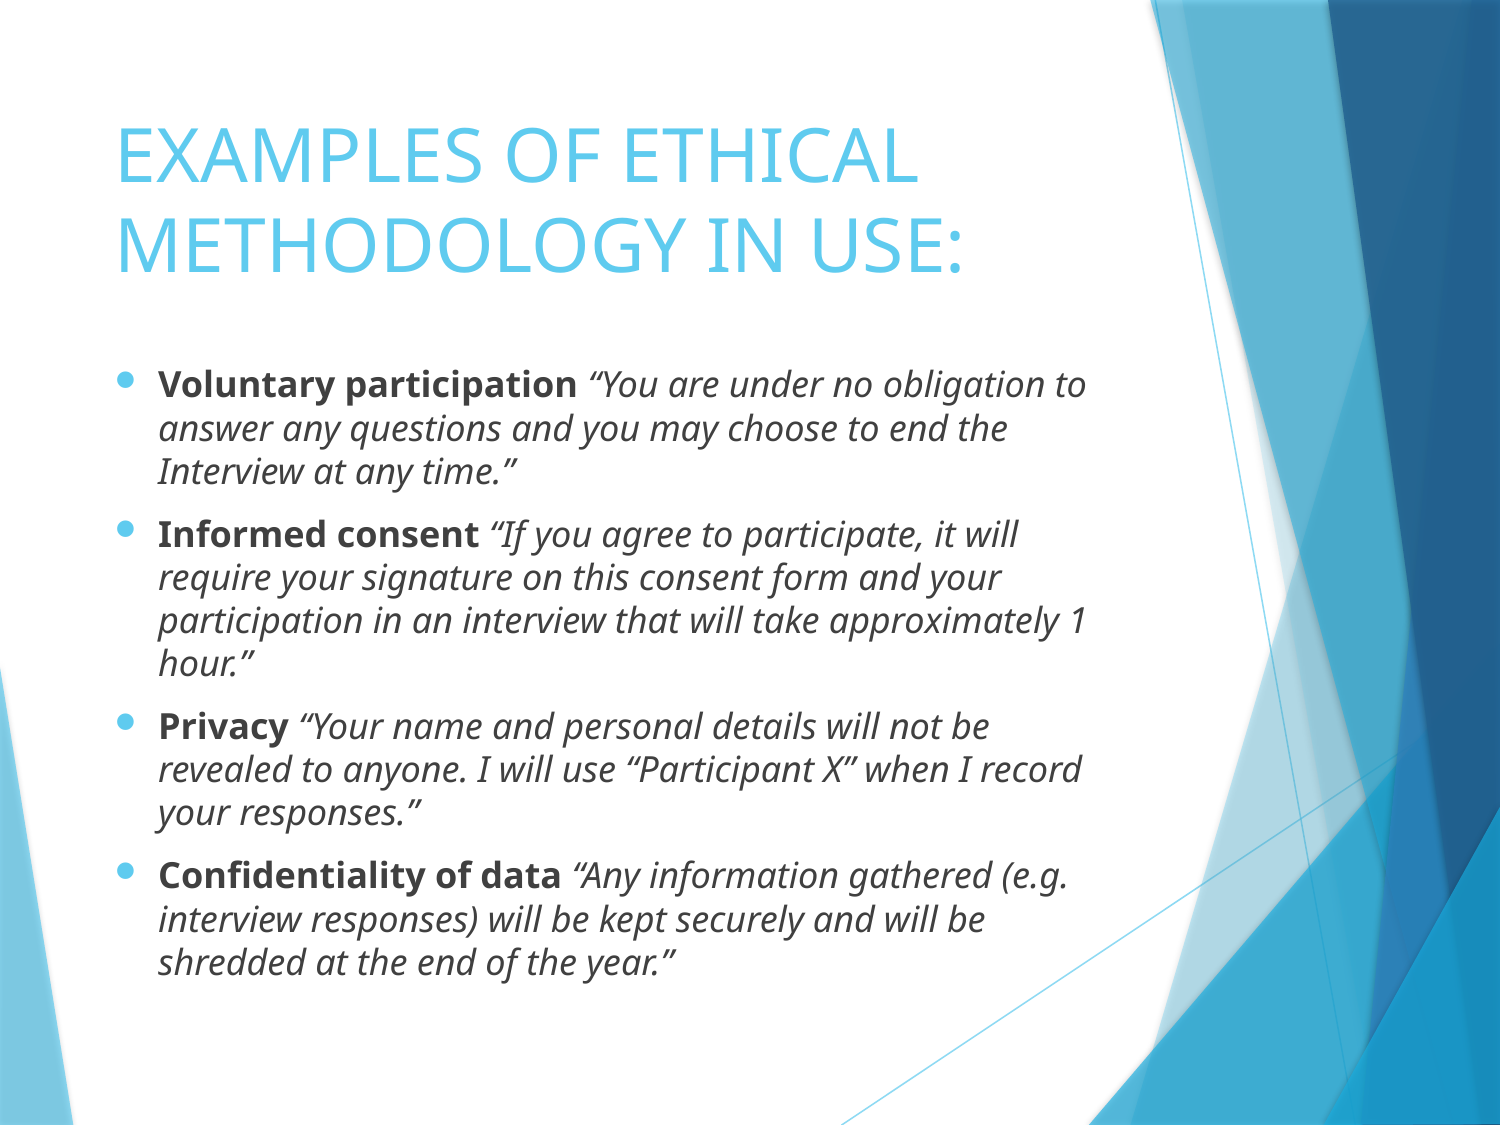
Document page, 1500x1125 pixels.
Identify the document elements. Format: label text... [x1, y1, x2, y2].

title EXAMPLES OF ETHICAL METHODOLOGY IN USE: [99, 99, 1142, 317]
list Voluntary participation “You are under no obligation to answer any questions and you may choose to end the Interview at any time.” Informed consent “If you agree to participate, it will require your signature on this consent form and your participation in an interview that will take approximately 1 hour.” Privacy “Your name and personal details will not be revealed to anyone. I will use “Participant X” when I record your responses.” Confidentiality of data “Any information gathered (e.g. interview responses) will be kept securely and will be shredded at the end of the year.” [99, 354, 1142, 992]
